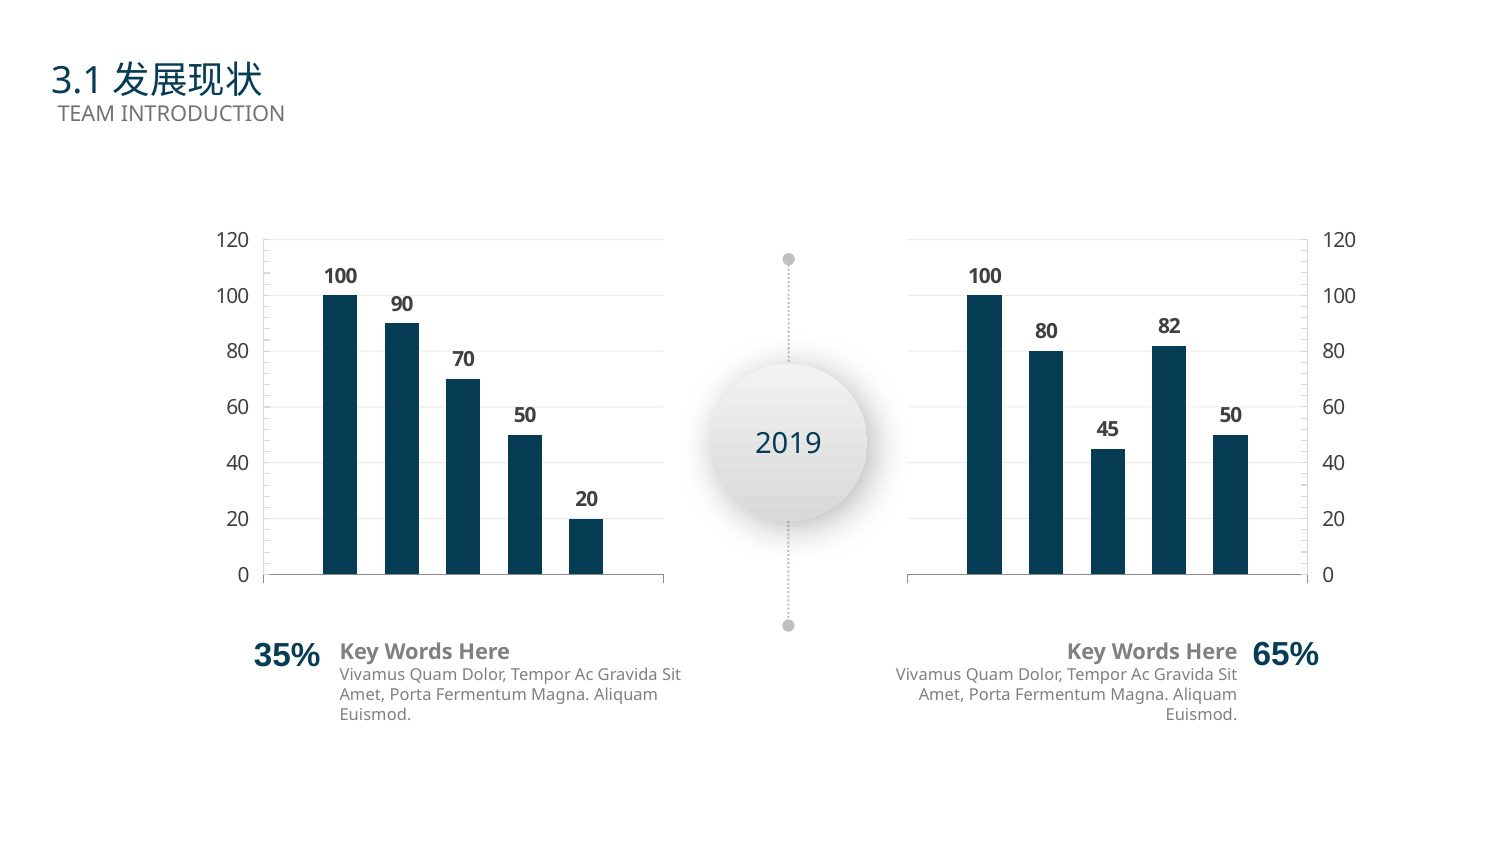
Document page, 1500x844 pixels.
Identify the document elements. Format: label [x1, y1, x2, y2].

text_box [206, 217, 1365, 733]
text_box [57, 44, 302, 134]
